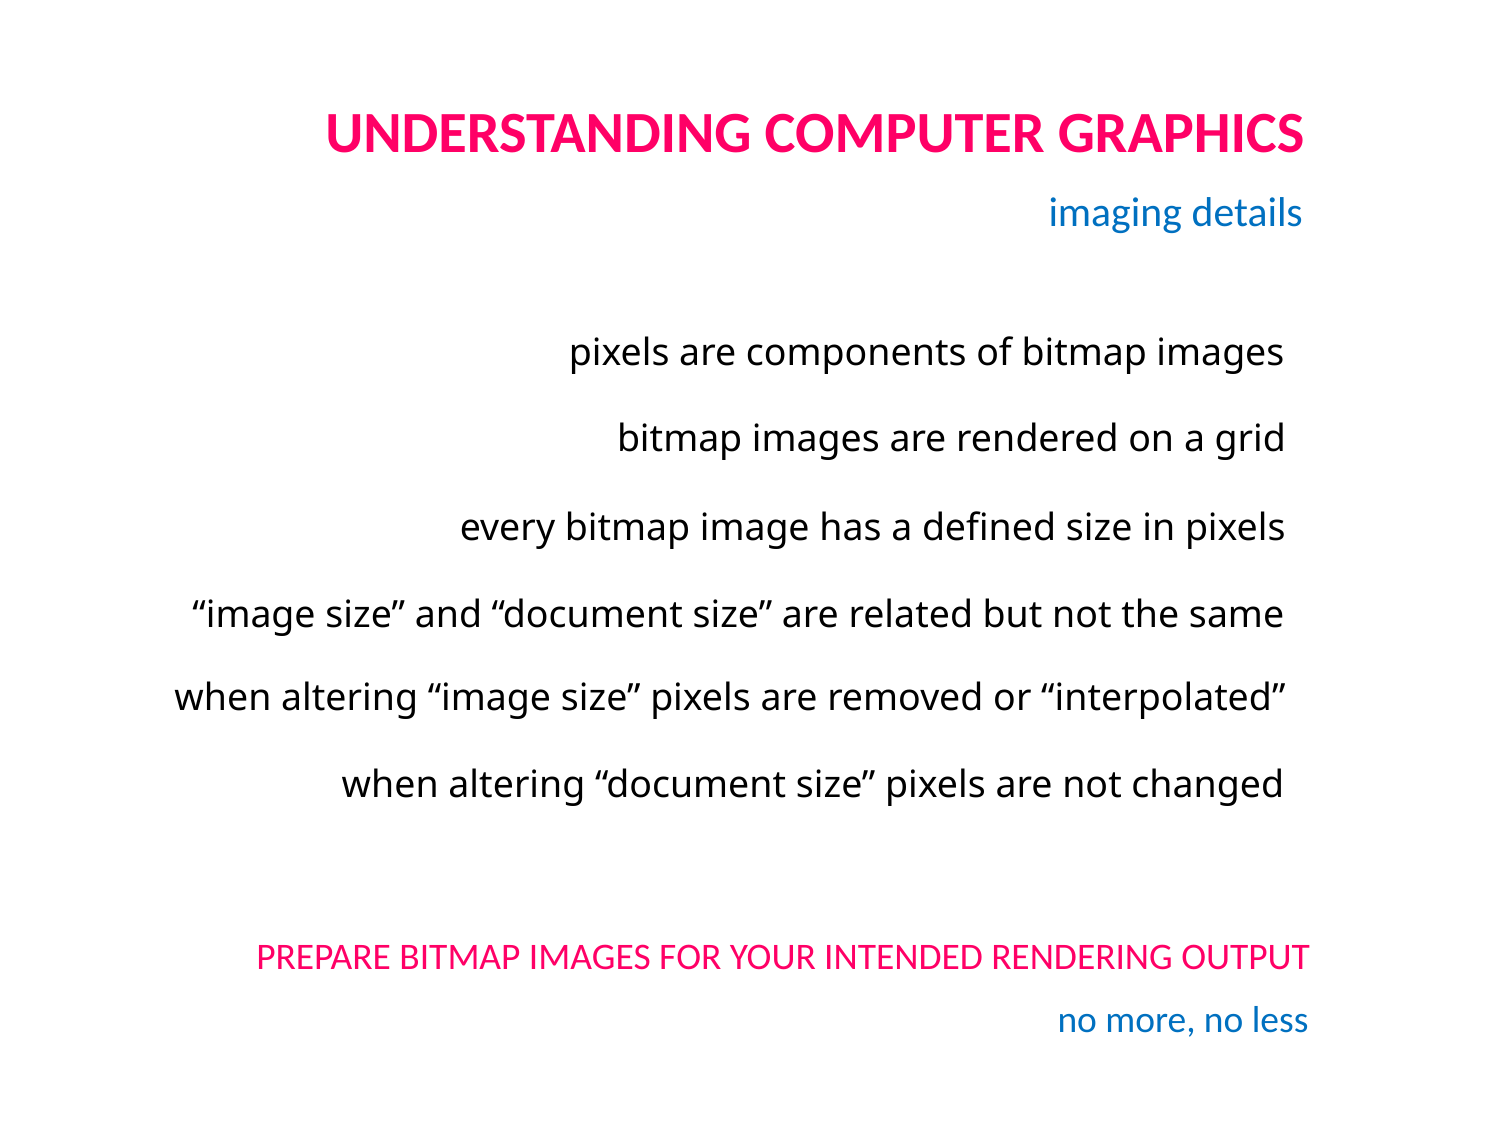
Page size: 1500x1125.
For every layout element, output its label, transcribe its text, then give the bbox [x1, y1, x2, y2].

text_box when altering “image size” pixels are removed or “interpolated” [12, 666, 1302, 726]
text_box every bitmap image has a defined size in pixels [188, 495, 1302, 556]
text_box UNDERSTANDING COMPUTER GRAPHICS [310, 86, 1320, 171]
text_box imaging details [1033, 177, 1318, 243]
text_box when altering “document size” pixels are not changed [55, 752, 1300, 812]
text_box bitmap images are rendered on a grid [188, 406, 1302, 466]
text_box pixels are components of bitmap images [187, 320, 1300, 381]
text_box “image size” and “document size” are related but not the same [55, 583, 1300, 643]
text_box [80, 924, 1326, 985]
text_box no more, no less [1042, 987, 1324, 1048]
